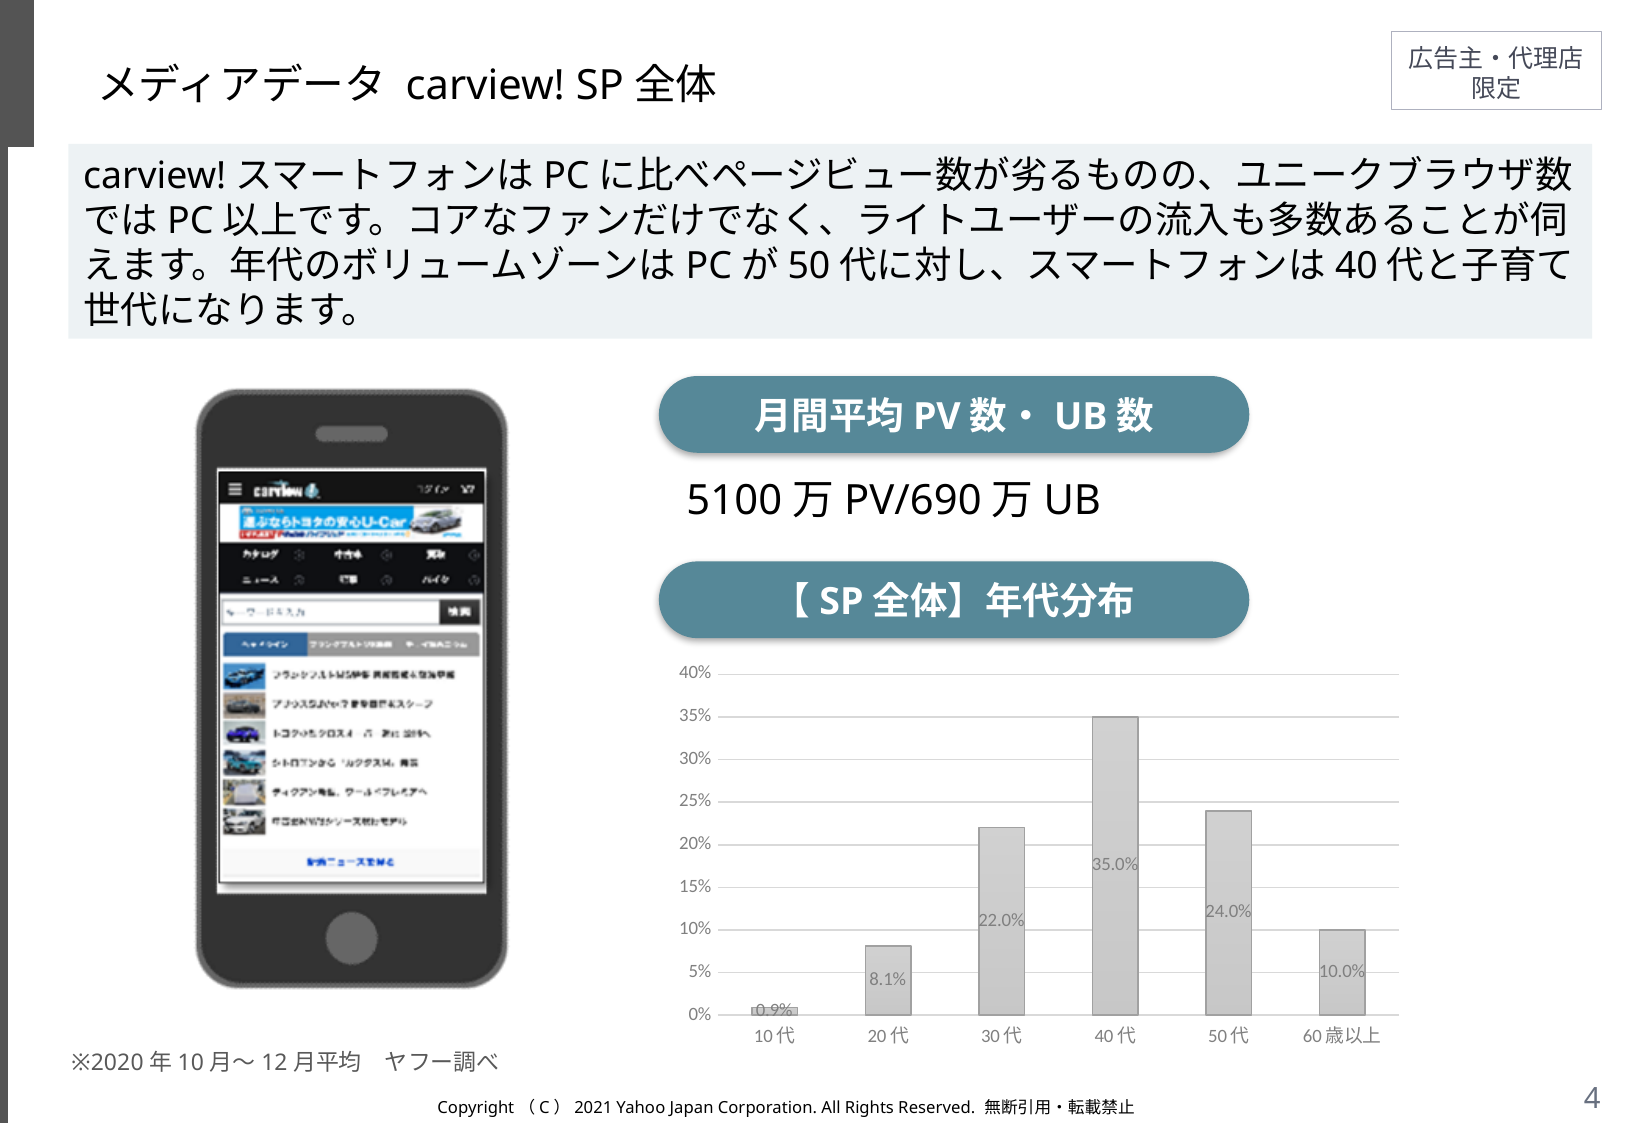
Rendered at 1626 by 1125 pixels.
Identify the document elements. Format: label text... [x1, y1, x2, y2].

chart [661, 656, 1415, 1056]
text_box 【SP全体】年代分布 [658, 560, 1251, 639]
text_box ※2020年10月～12月平均 ヤフー調べ [56, 1034, 548, 1083]
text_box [186, 379, 518, 1000]
text_box 月間平均PV数・UB数 [658, 375, 1251, 454]
title メディアデータ carview! SP全体 [82, 47, 1394, 119]
text_box 5100万PV/690万UB [671, 465, 1117, 531]
text_box carview!スマートフォンはPCに比べページビュー数が劣るものの、ユニークブラウザ数ではPC以上です。コアなファンだけでなく、ライトユーザーの流入も多数あることが伺えます。年代のボリュームゾーンはPCが50代に対し、スマートフォンは40代と子育て世代になります。 [68, 143, 1593, 339]
footer Copyright（C）2021 Yahoo Japan Corporation. All Rights Reserved. 無断引用・転載禁止 [422, 1089, 1167, 1125]
